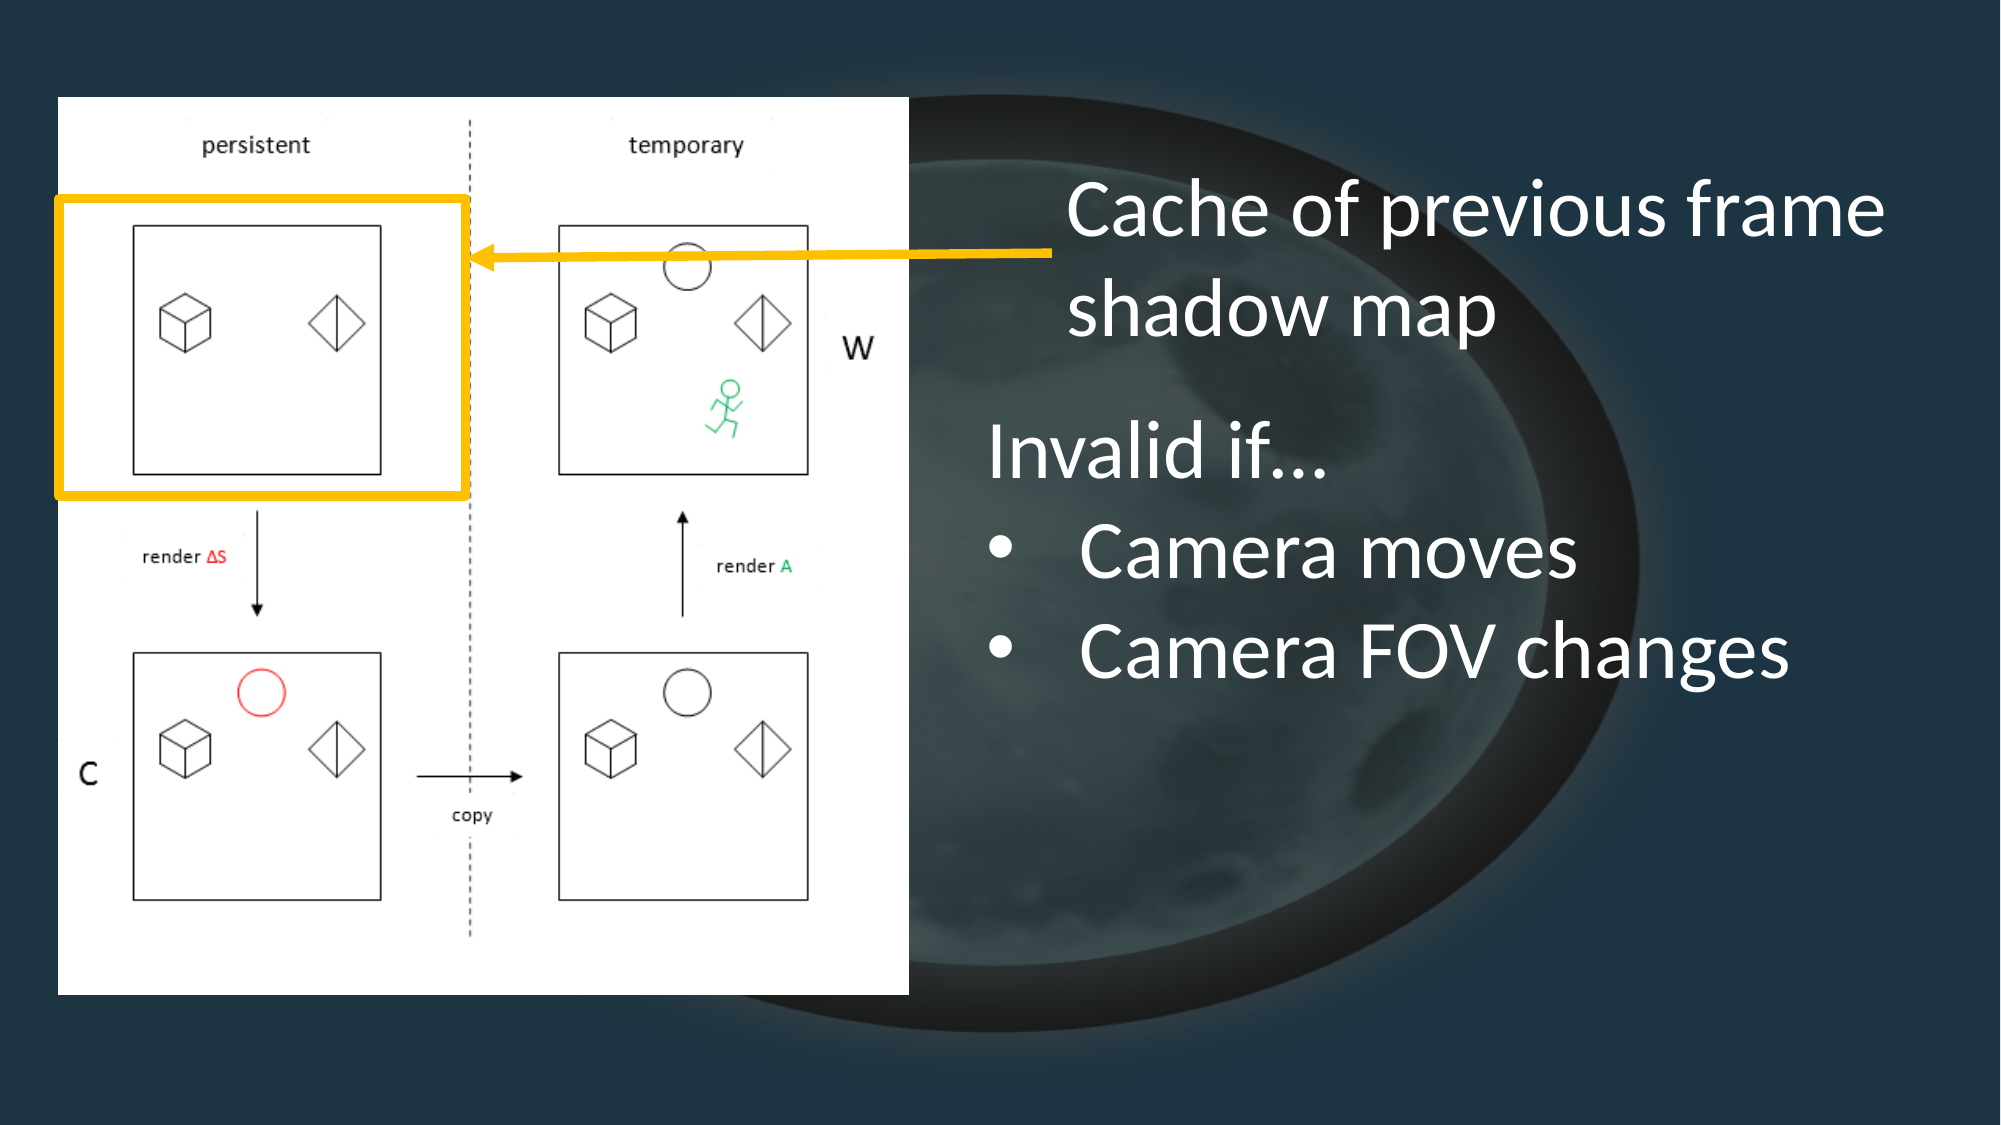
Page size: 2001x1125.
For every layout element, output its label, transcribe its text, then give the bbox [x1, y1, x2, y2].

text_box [465, 254, 1052, 258]
picture [0, 0, 2001, 1125]
text_box Invalid if… Camera moves Camera FOV changes [971, 388, 1807, 703]
text_box Cache of previous frame shadow map [1051, 145, 1965, 361]
